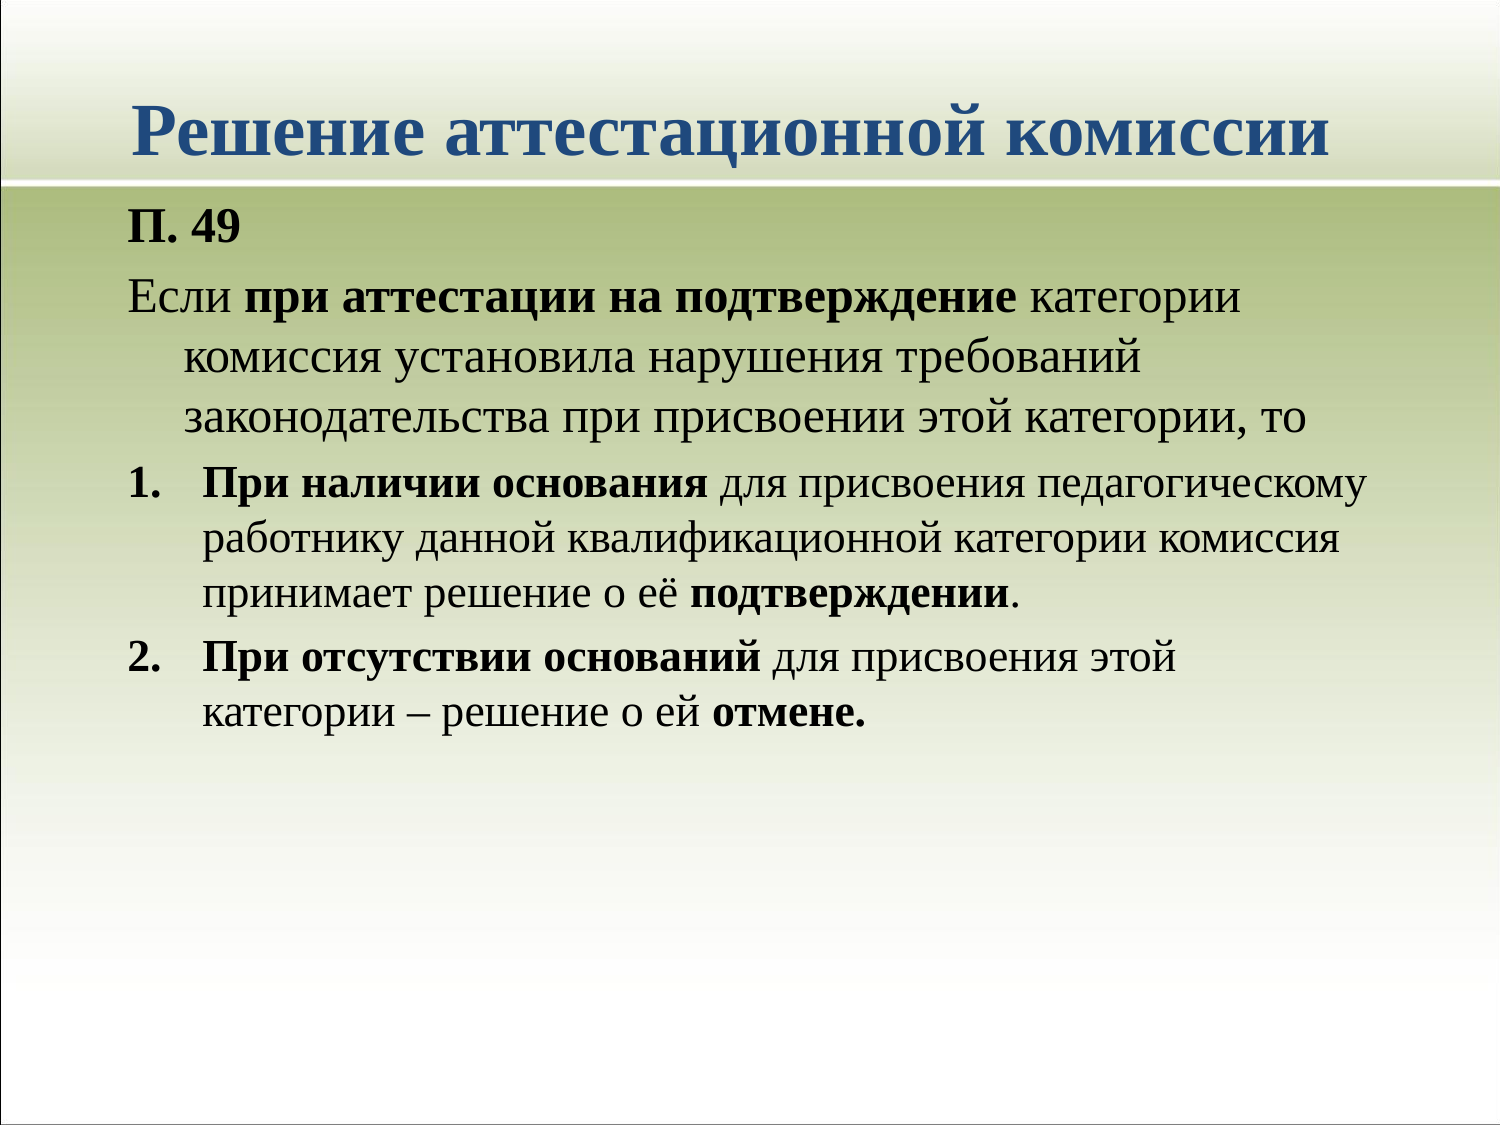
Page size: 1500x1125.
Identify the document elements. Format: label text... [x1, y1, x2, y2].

list П. 49 Если при аттестации на подтверждение категории комиссия установила нарушения требований законодательства при присвоении этой категории, то При наличии основания для присвоения педагогическому работнику данной квалификационной категории комиссия принимает решение о её подтверждении. При отсутствии оснований для присвоения этой категории – решение о ей отмене. [111, 184, 1388, 1059]
picture [0, 0, 1500, 1125]
title Решение аттестационной комиссии [93, 58, 1369, 194]
